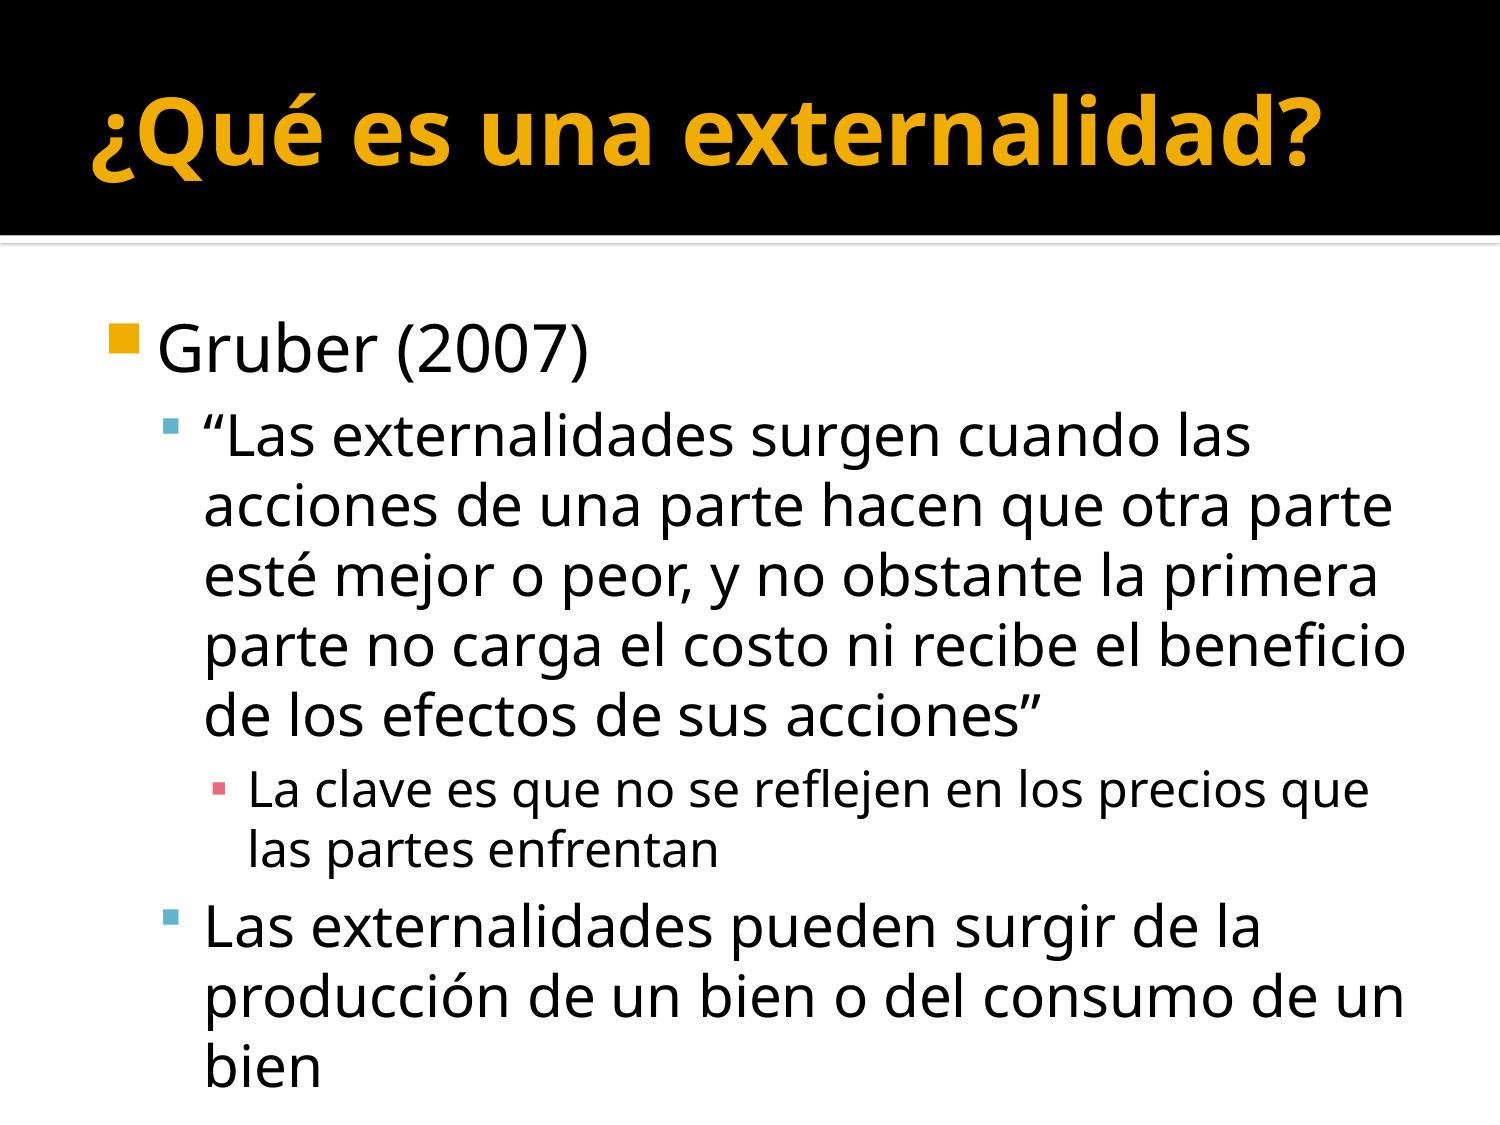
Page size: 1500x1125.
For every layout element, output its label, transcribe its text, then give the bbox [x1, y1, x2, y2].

list Gruber (2007) “Las externalidades surgen cuando las acciones de una parte hacen que otra parte esté mejor o peor, y no obstante la primera parte no carga el costo ni recibe el beneficio de los efectos de sus acciones” La clave es que no se reflejen en los precios que las partes enfrentan Las externalidades pueden surgir de la producción de un bien o del consumo de un bien [75, 291, 1425, 1050]
title ¿Qué es una externalidad? [75, 25, 1425, 231]
